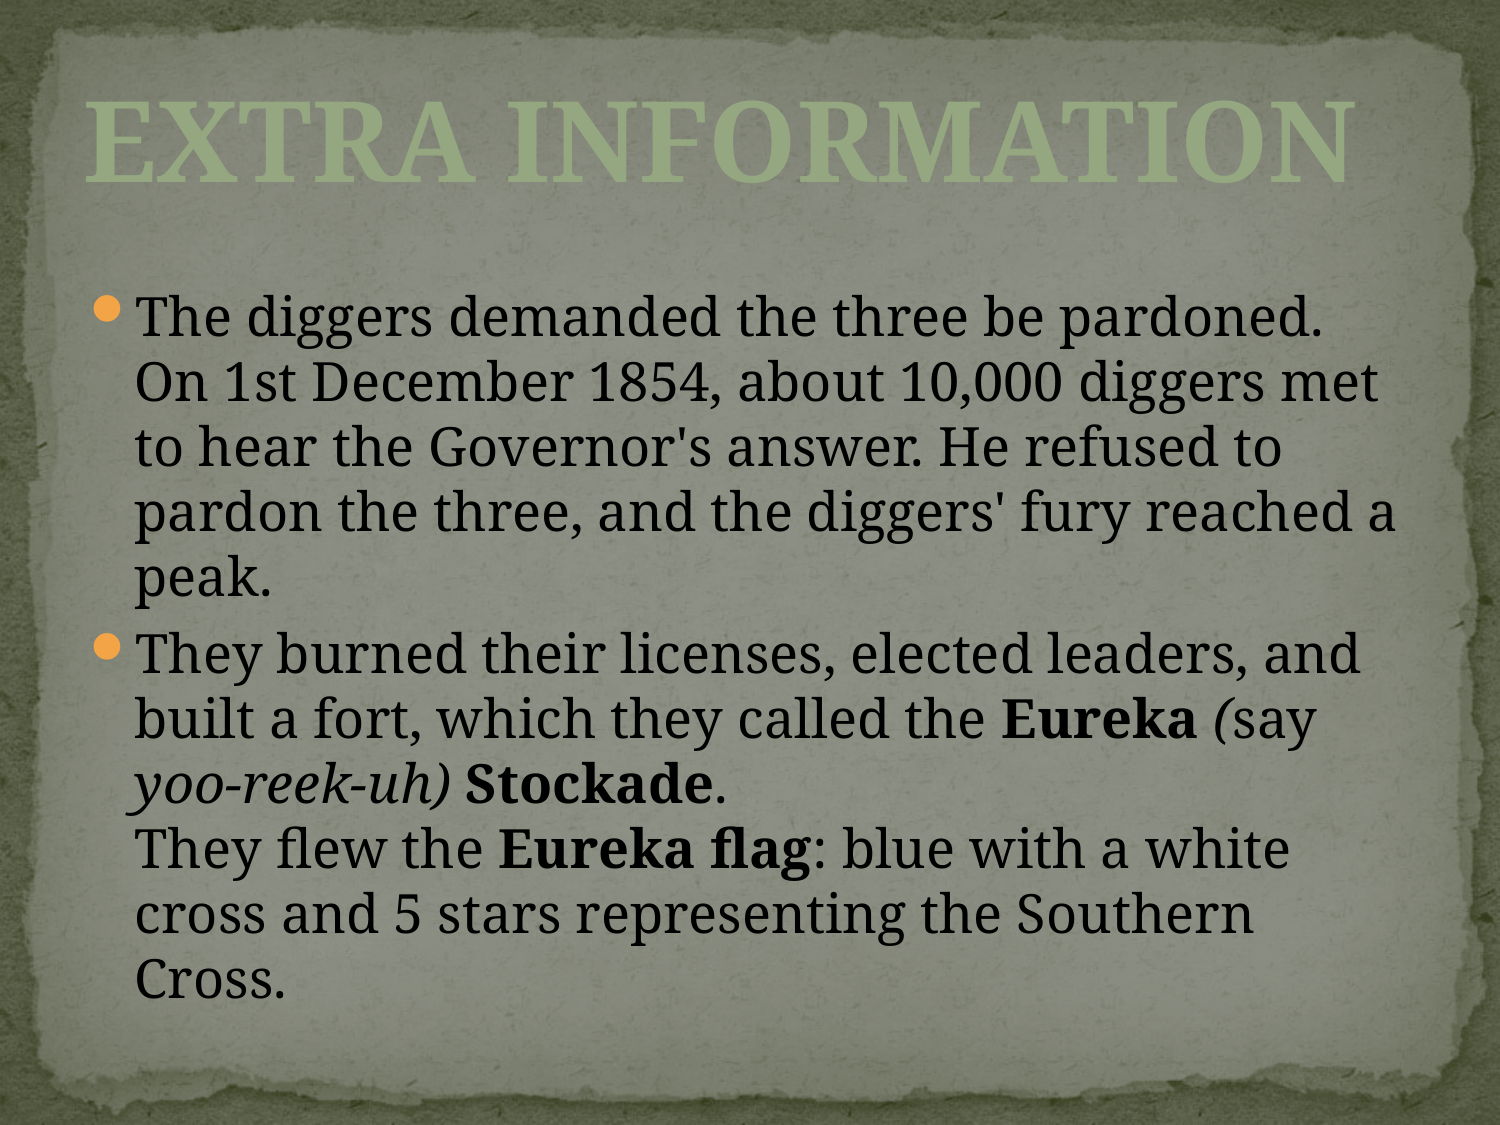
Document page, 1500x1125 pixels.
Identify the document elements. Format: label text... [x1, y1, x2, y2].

text_box Extra Information [68, 62, 1374, 213]
list The diggers demanded the three be pardoned. On 1st December 1854, about 10,000 diggers met to hear the Governor's answer. He refused to pardon the three, and the diggers' fury reached a peak. They burned their licenses, elected leaders, and built a fort, which they called the Eureka (say yoo-reek-uh) Stockade. They flew the Eureka flag: blue with a white cross and 5 stars representing the Southern Cross. [75, 275, 1425, 1000]
